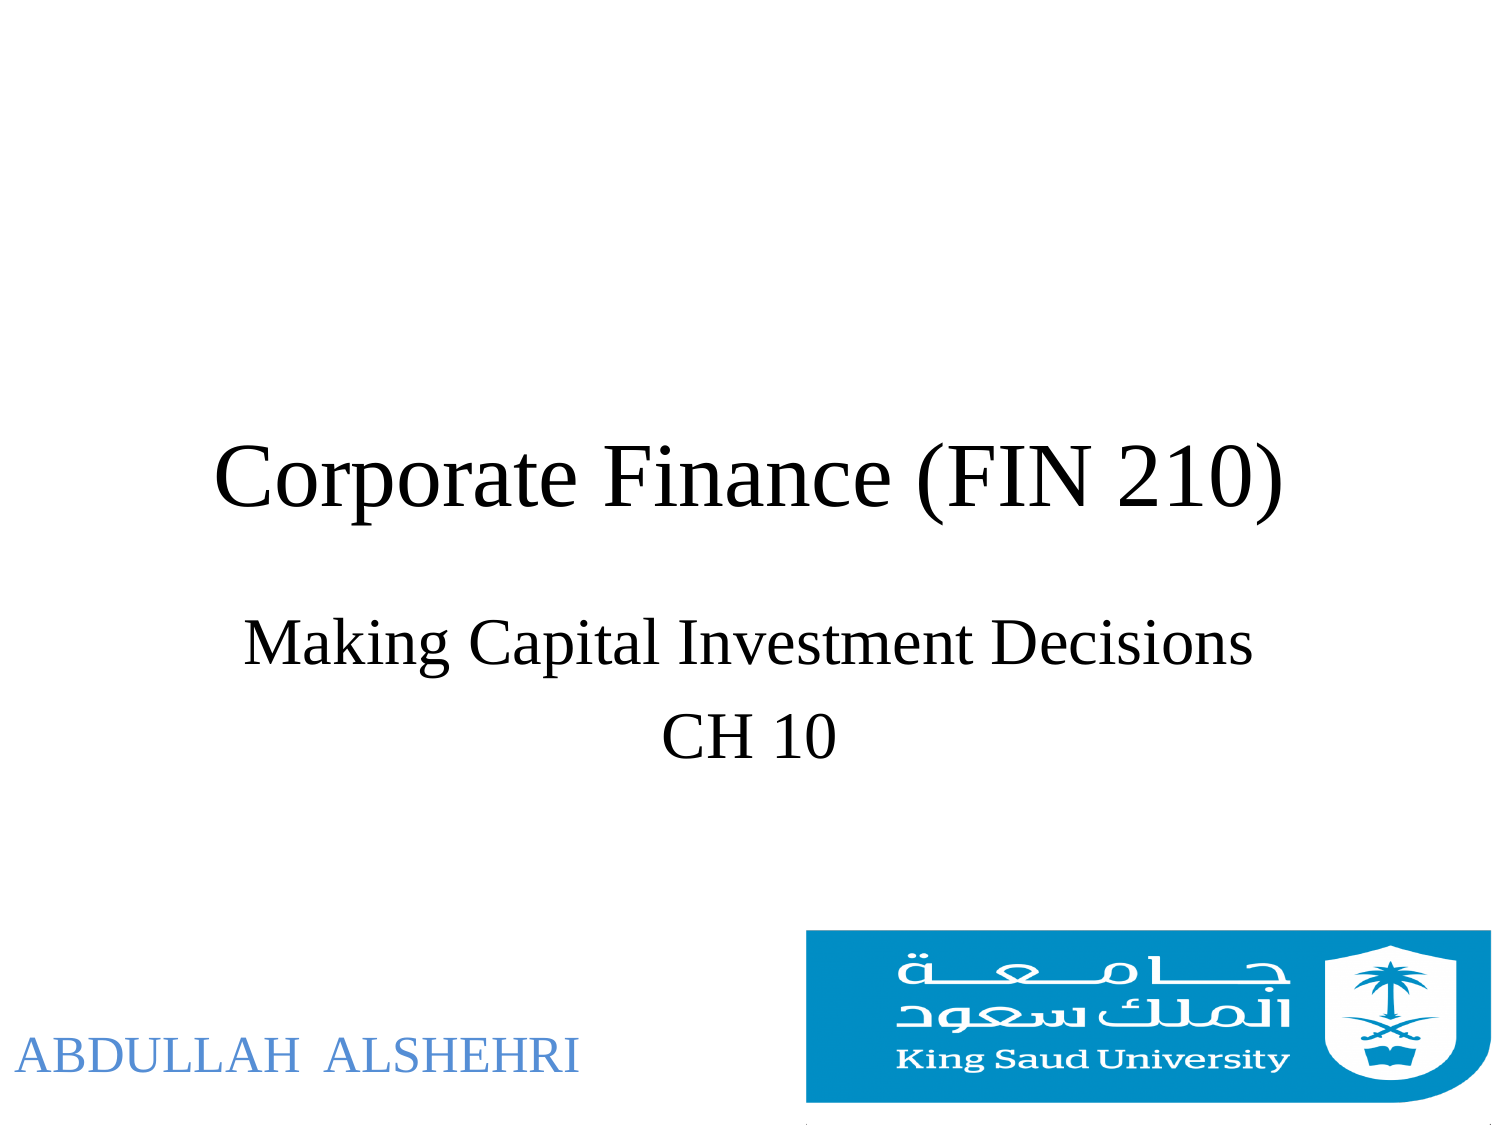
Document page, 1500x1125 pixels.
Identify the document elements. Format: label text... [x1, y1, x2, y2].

text_box ABDULLAH ALSHEHRI [0, 1012, 662, 1091]
picture [794, 924, 1500, 1125]
title Corporate Finance (FIN 210) [112, 349, 1388, 591]
subtitle Making Capital Investment Decisions CH 10 [225, 590, 1275, 879]
